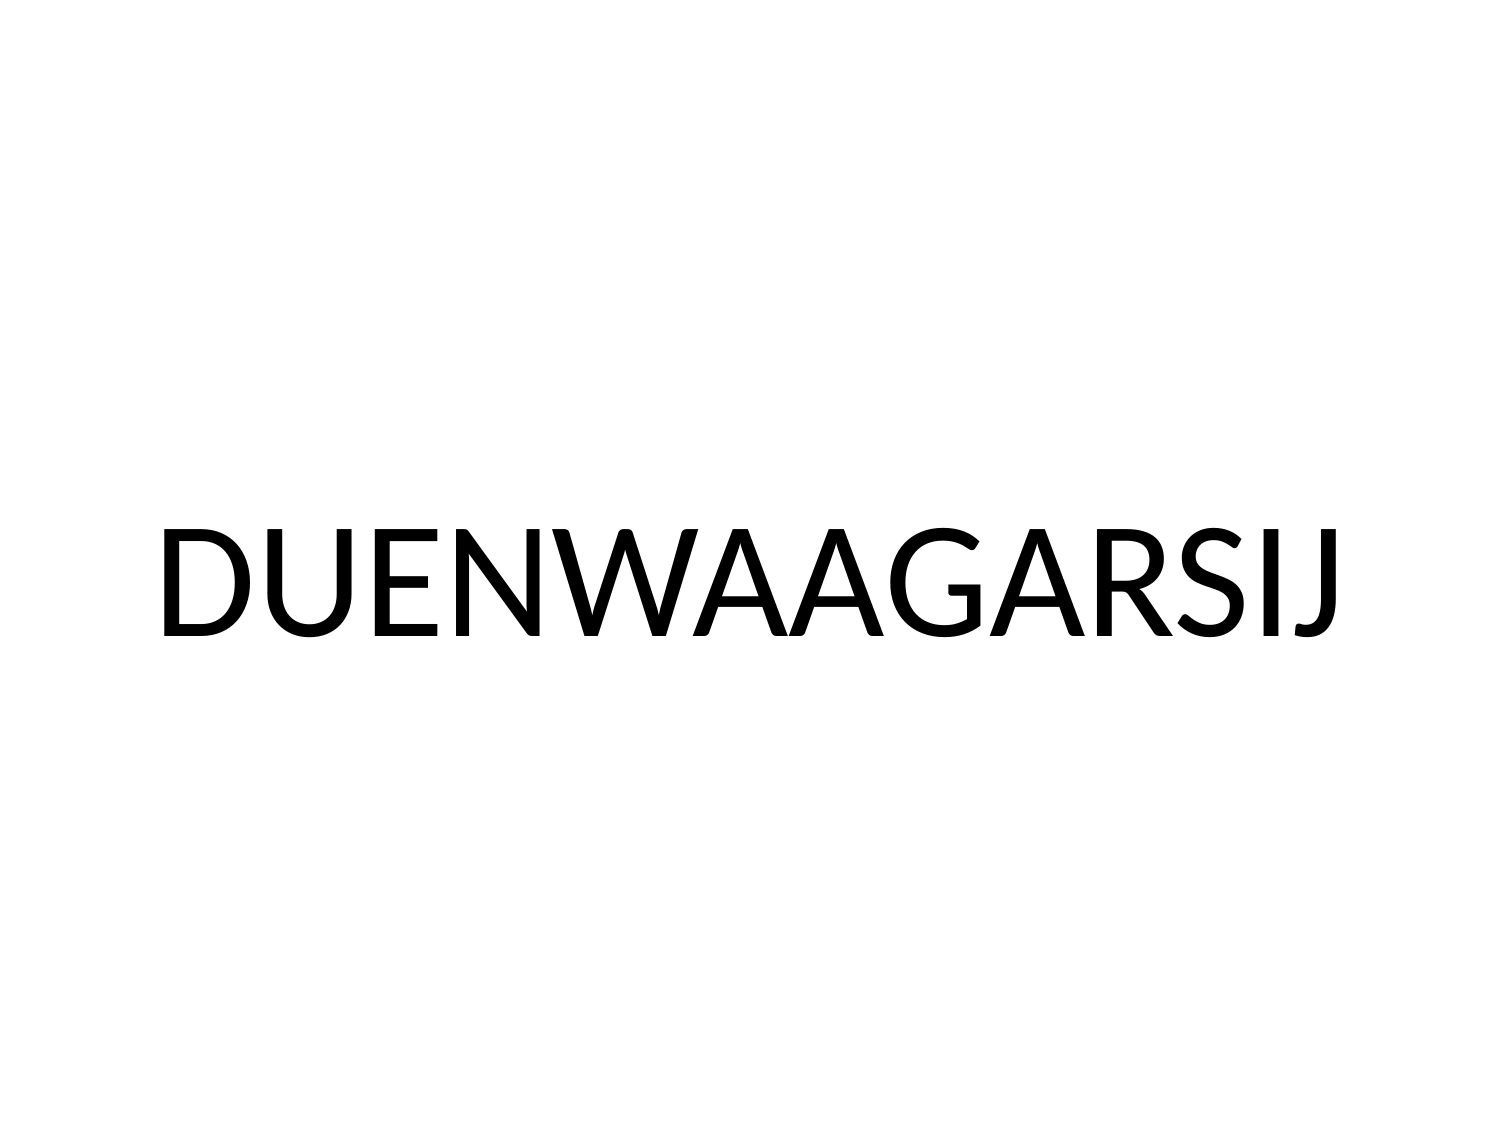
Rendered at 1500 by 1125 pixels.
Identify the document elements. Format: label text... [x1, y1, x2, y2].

list DUENWAAGARSIJ [75, 262, 1425, 1005]
